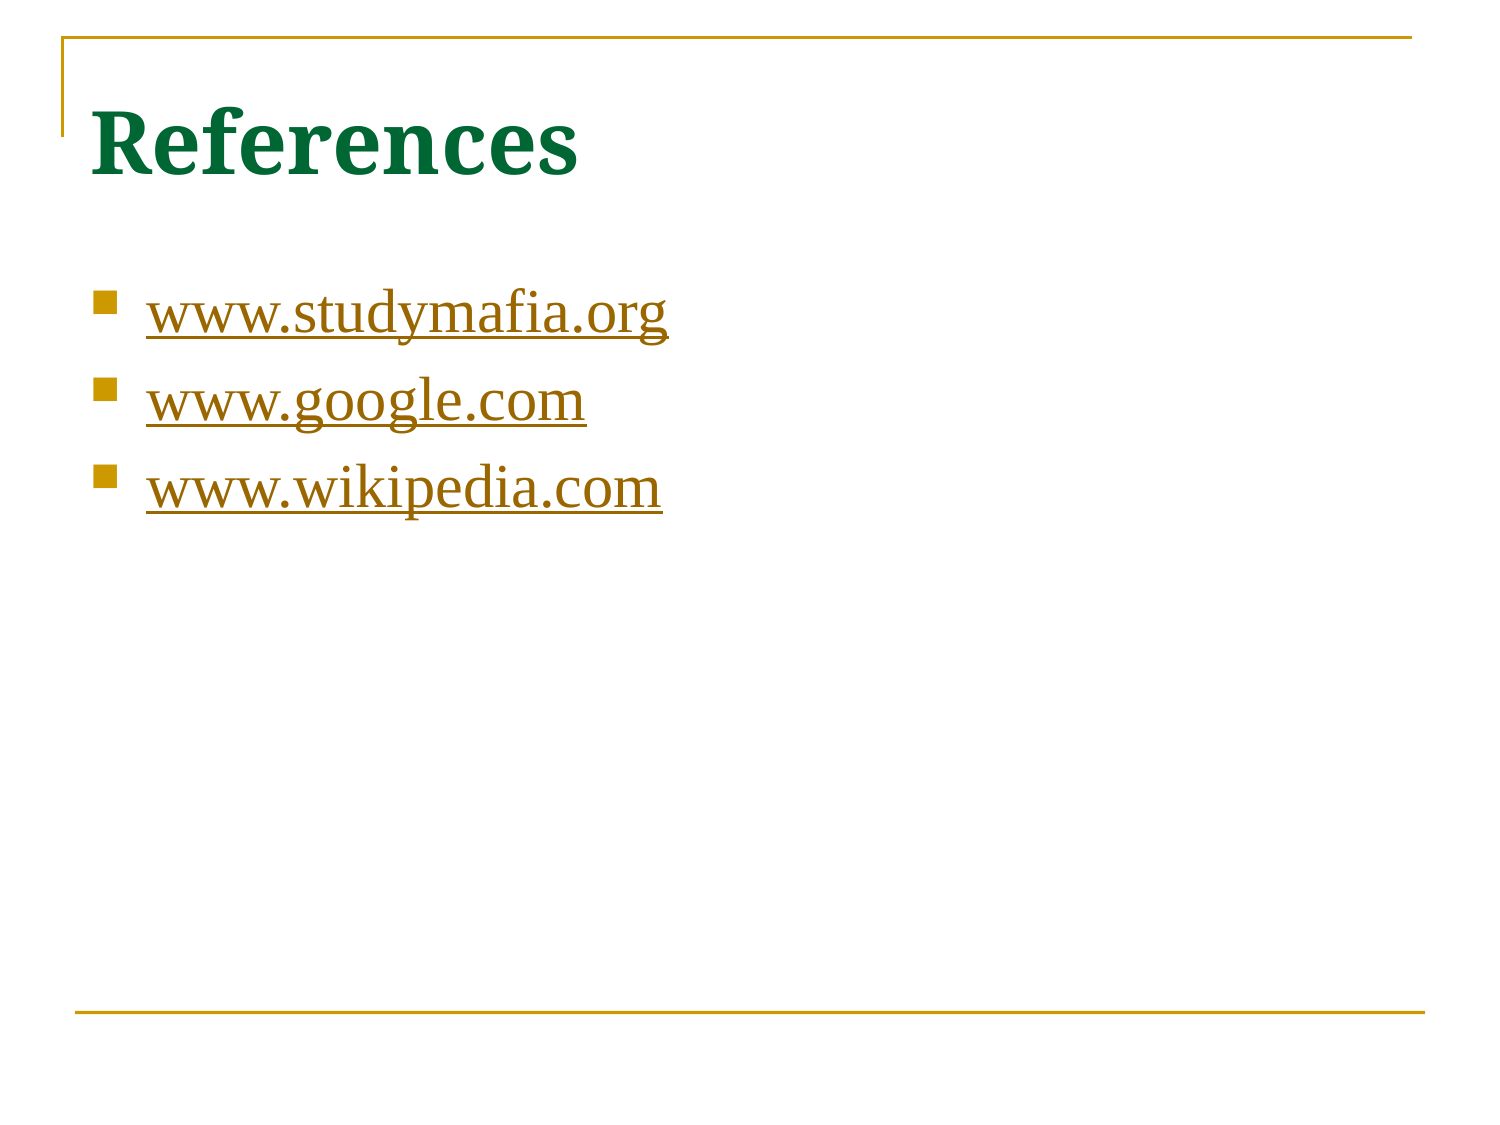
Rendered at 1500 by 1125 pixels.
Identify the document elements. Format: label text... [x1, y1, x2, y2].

title References [74, 45, 1426, 233]
list www.studymafia.org www.google.com www.wikipedia.com [74, 262, 1426, 1006]
